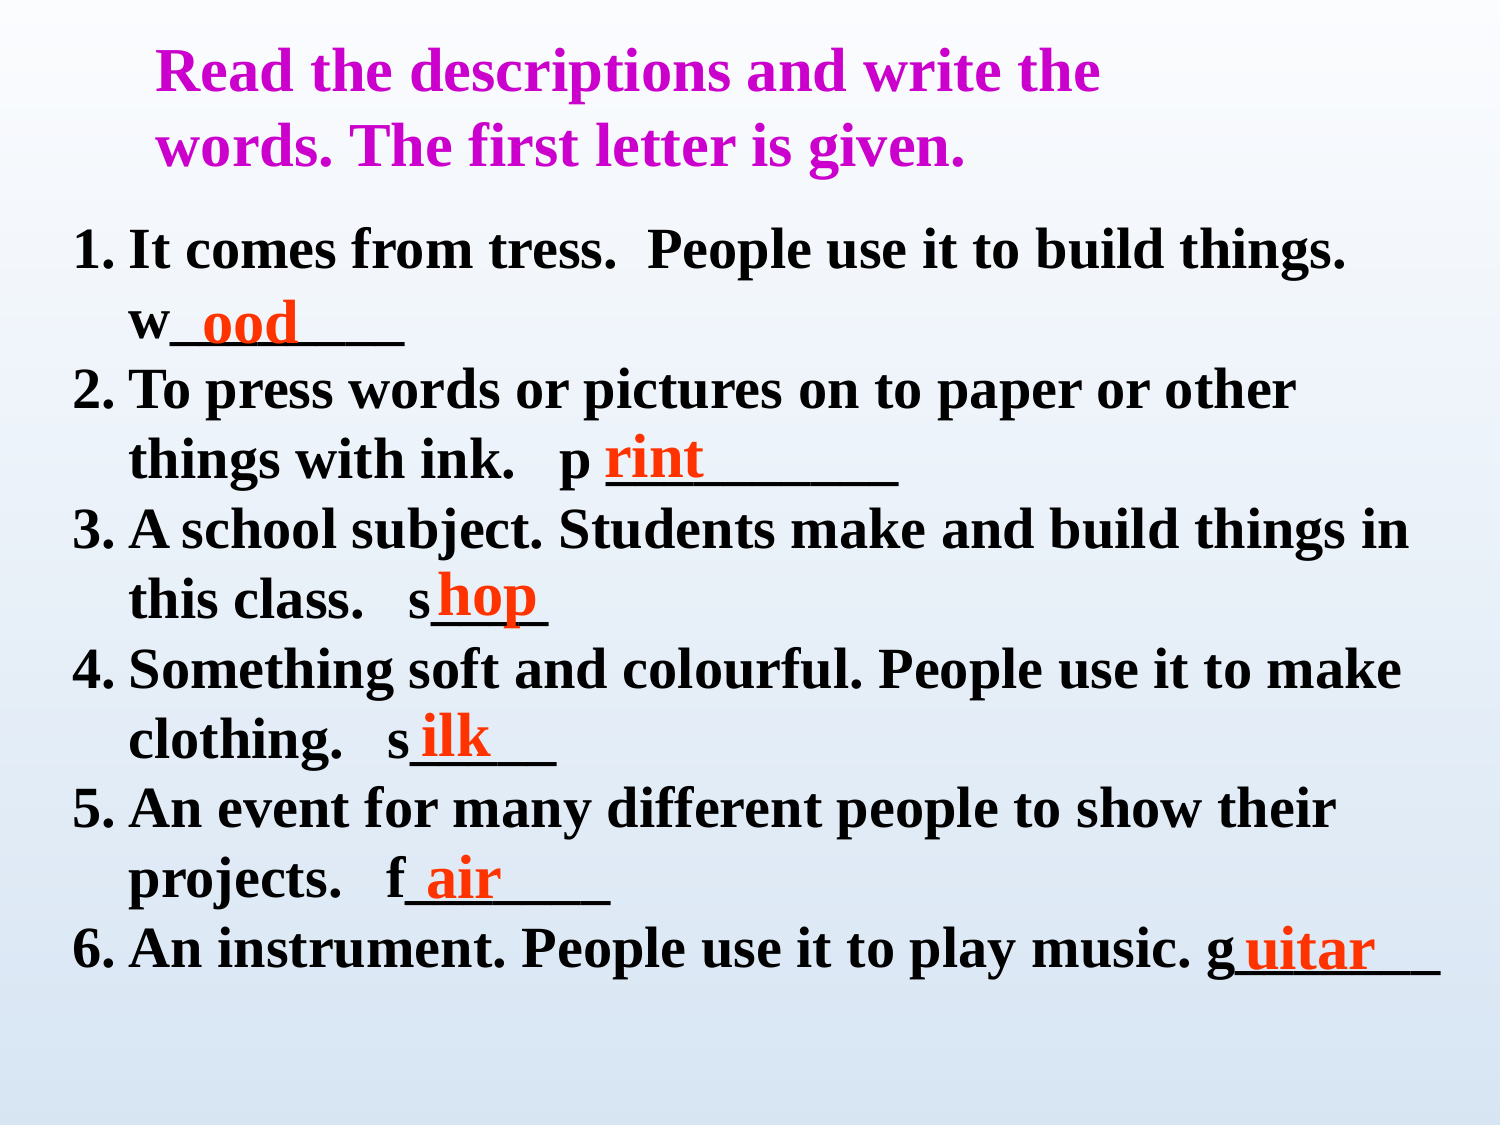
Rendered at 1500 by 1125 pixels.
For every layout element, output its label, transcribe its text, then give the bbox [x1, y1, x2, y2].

text_box Read the descriptions and write the words. The first letter is given. [141, 21, 1311, 186]
text_box It comes from tress. People use it to build things. w________ To press words or pictures on to paper or other things with ink. p __________ A school subject. Students make and build things in this class. s____ Something soft and colourful. People use it to make clothing. s_____ An event for many different people to show their projects. f_______ An instrument. People use it to play music. g_______ [57, 202, 1458, 987]
text_box air [411, 828, 518, 919]
text_box uitar [1230, 899, 1392, 990]
text_box ood [187, 273, 315, 363]
text_box hop [422, 545, 554, 635]
text_box ilk [406, 686, 506, 777]
text_box rint [589, 407, 720, 498]
